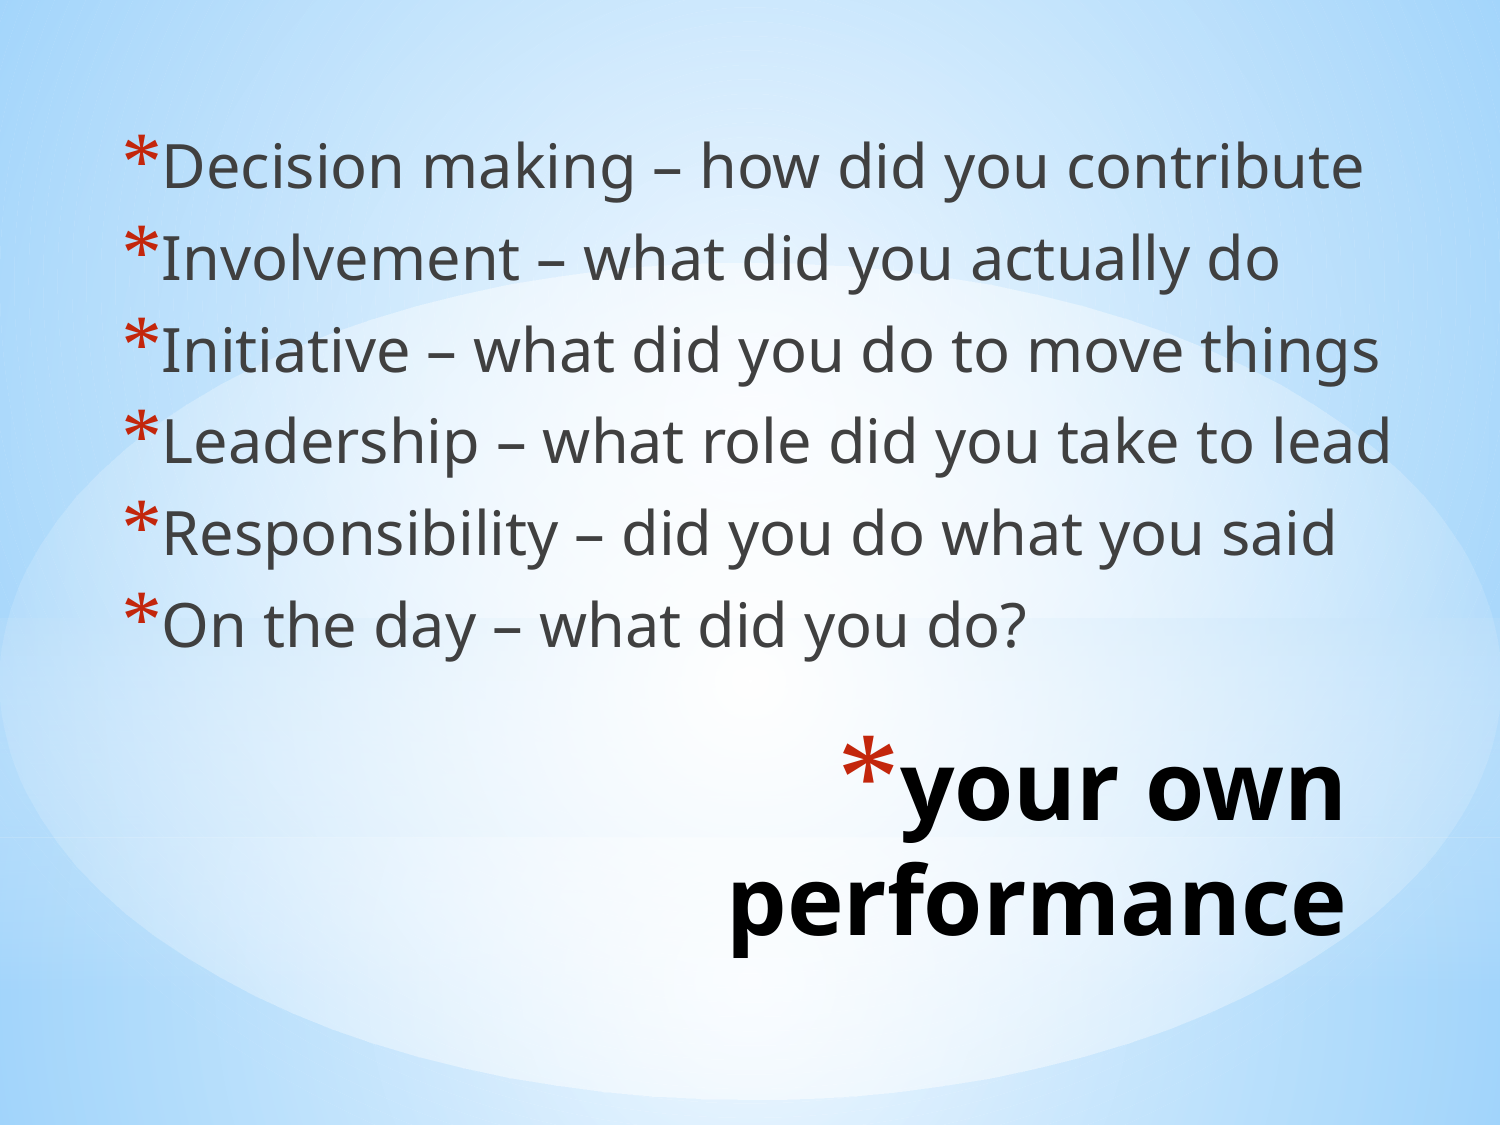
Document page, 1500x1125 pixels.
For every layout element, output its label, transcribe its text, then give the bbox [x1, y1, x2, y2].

title your own performance [294, 717, 1363, 905]
list Decision making – how did you contribute Involvement – what did you actually do Initiative – what did you do to move things Leadership – what role did you take to lead Responsibility – did you do what you said On the day – what did you do? [100, 120, 1412, 690]
